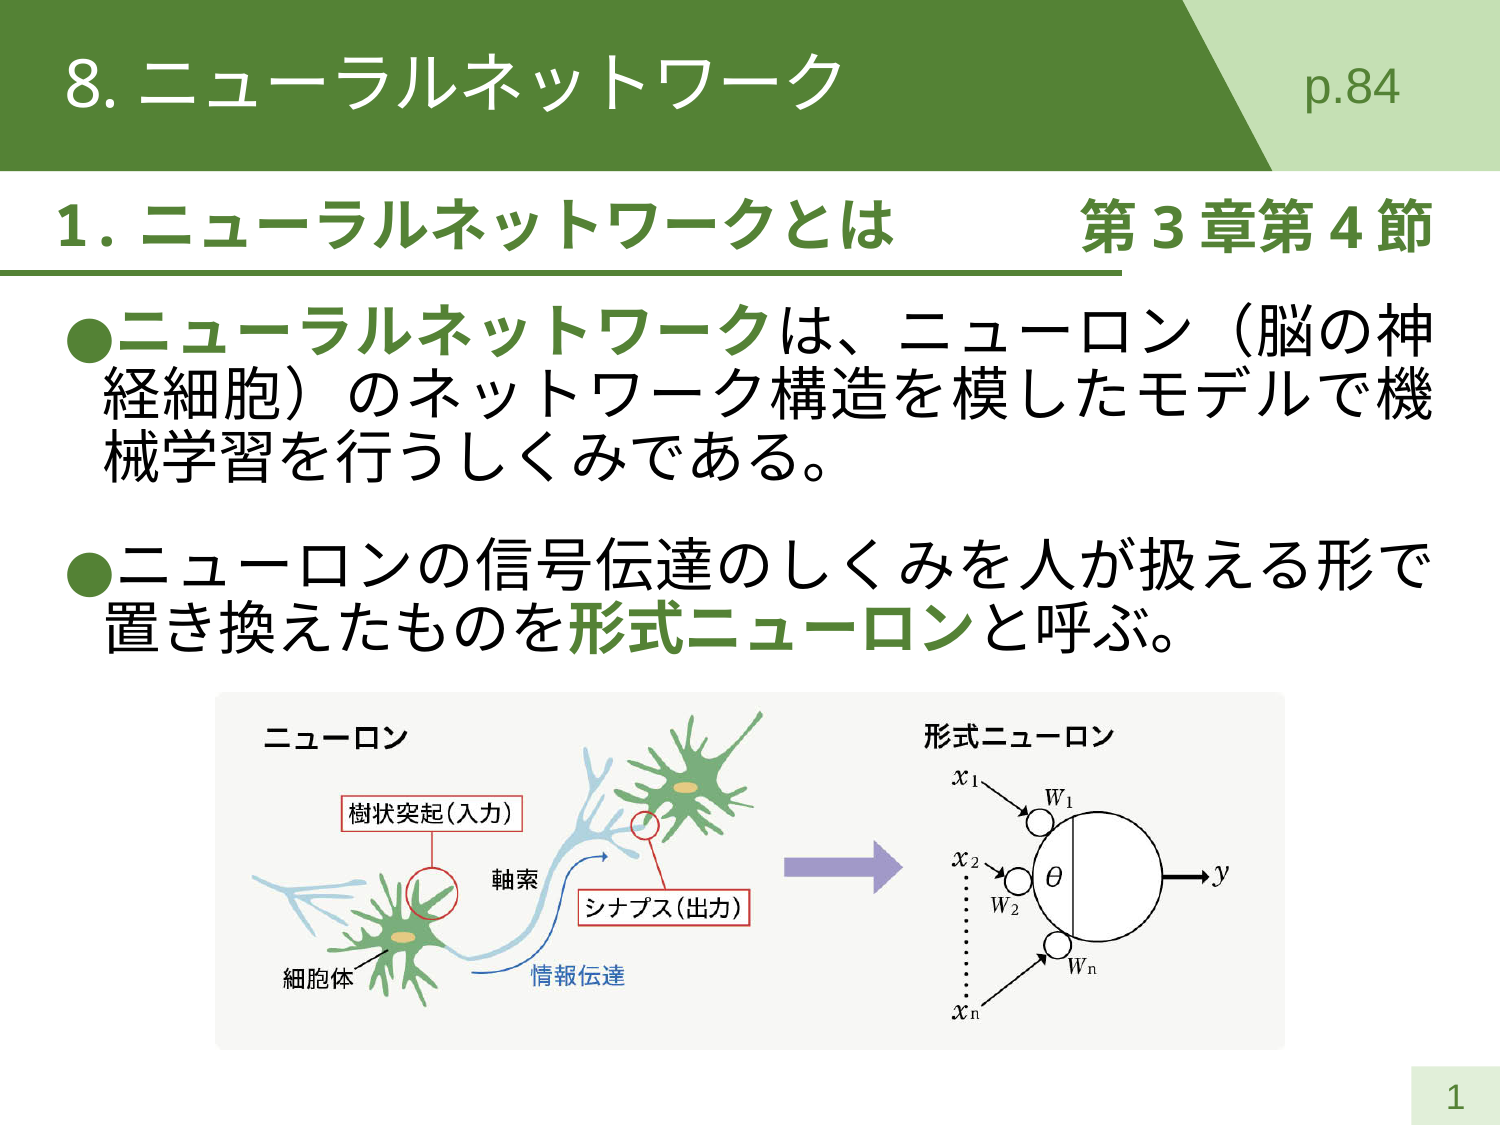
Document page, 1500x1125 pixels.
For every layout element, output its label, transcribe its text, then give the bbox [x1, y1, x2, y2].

list 第3章第4節 [1065, 190, 1436, 270]
picture [215, 692, 1285, 1050]
list p.84 [1269, 53, 1436, 123]
title 8.ニューラルネットワーク [64, 0, 1270, 172]
slide_number 1 [1411, 1065, 1500, 1125]
list 1.ニューラルネットワークとは [54, 188, 1116, 268]
text_box ニューラルネットワークは、ニューロン（脳の神経細胞）のネットワーク構造を模したモデルで機械学習を行うしくみである。 ニューロンの信号伝達のしくみを人が扱える形で置き換えたものを形式ニューロンと呼ぶ。 [64, 302, 1436, 670]
